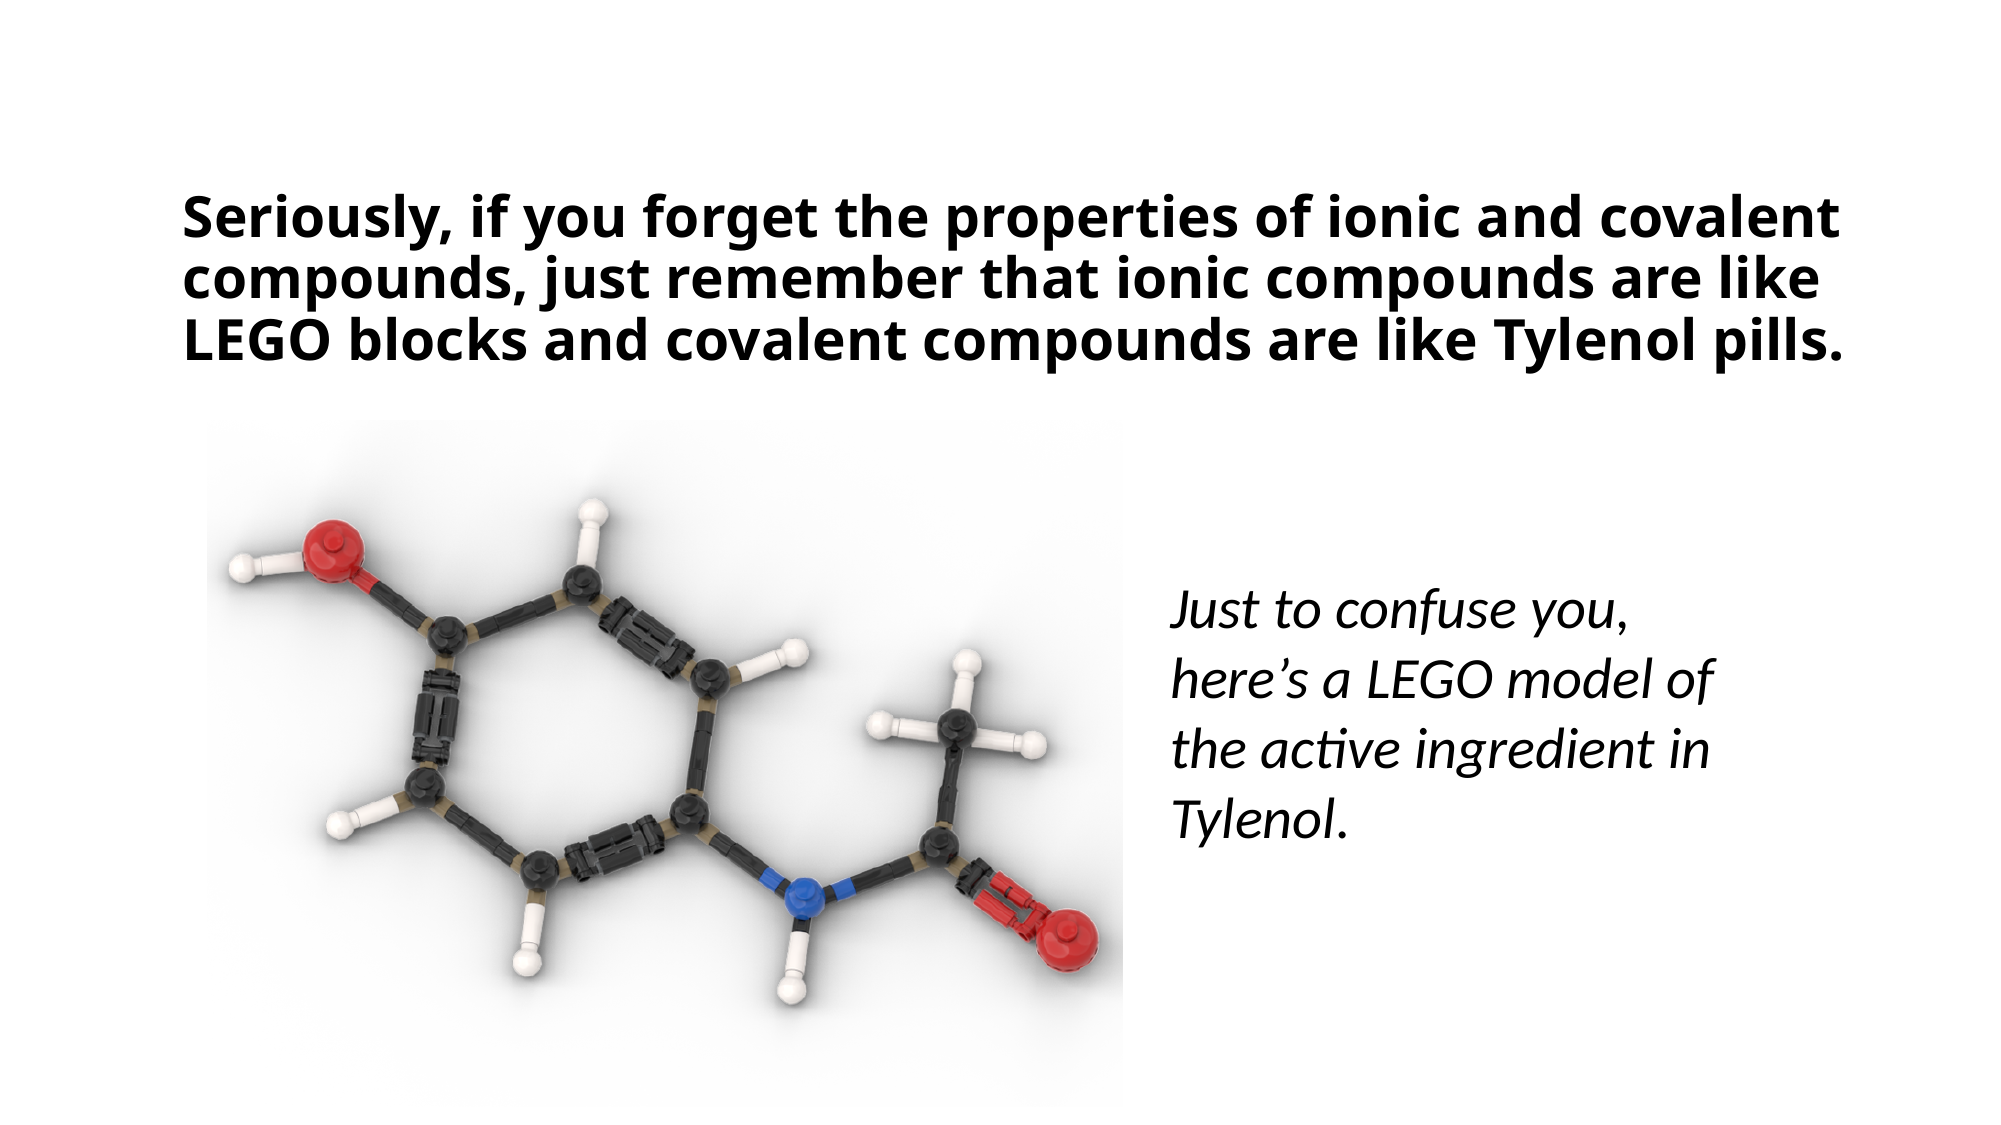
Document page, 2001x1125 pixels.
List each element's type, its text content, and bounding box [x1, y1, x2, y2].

picture [207, 420, 1123, 1107]
text_box Just to confuse you, here’s a LEGO model of the active ingredient in Tylenol. [1155, 562, 1765, 858]
title Seriously, if you forget the properties of ionic and covalent compounds, just remember that ionic compounds are like LEGO blocks and covalent compounds are like Tylenol pills. [167, 171, 1893, 389]
